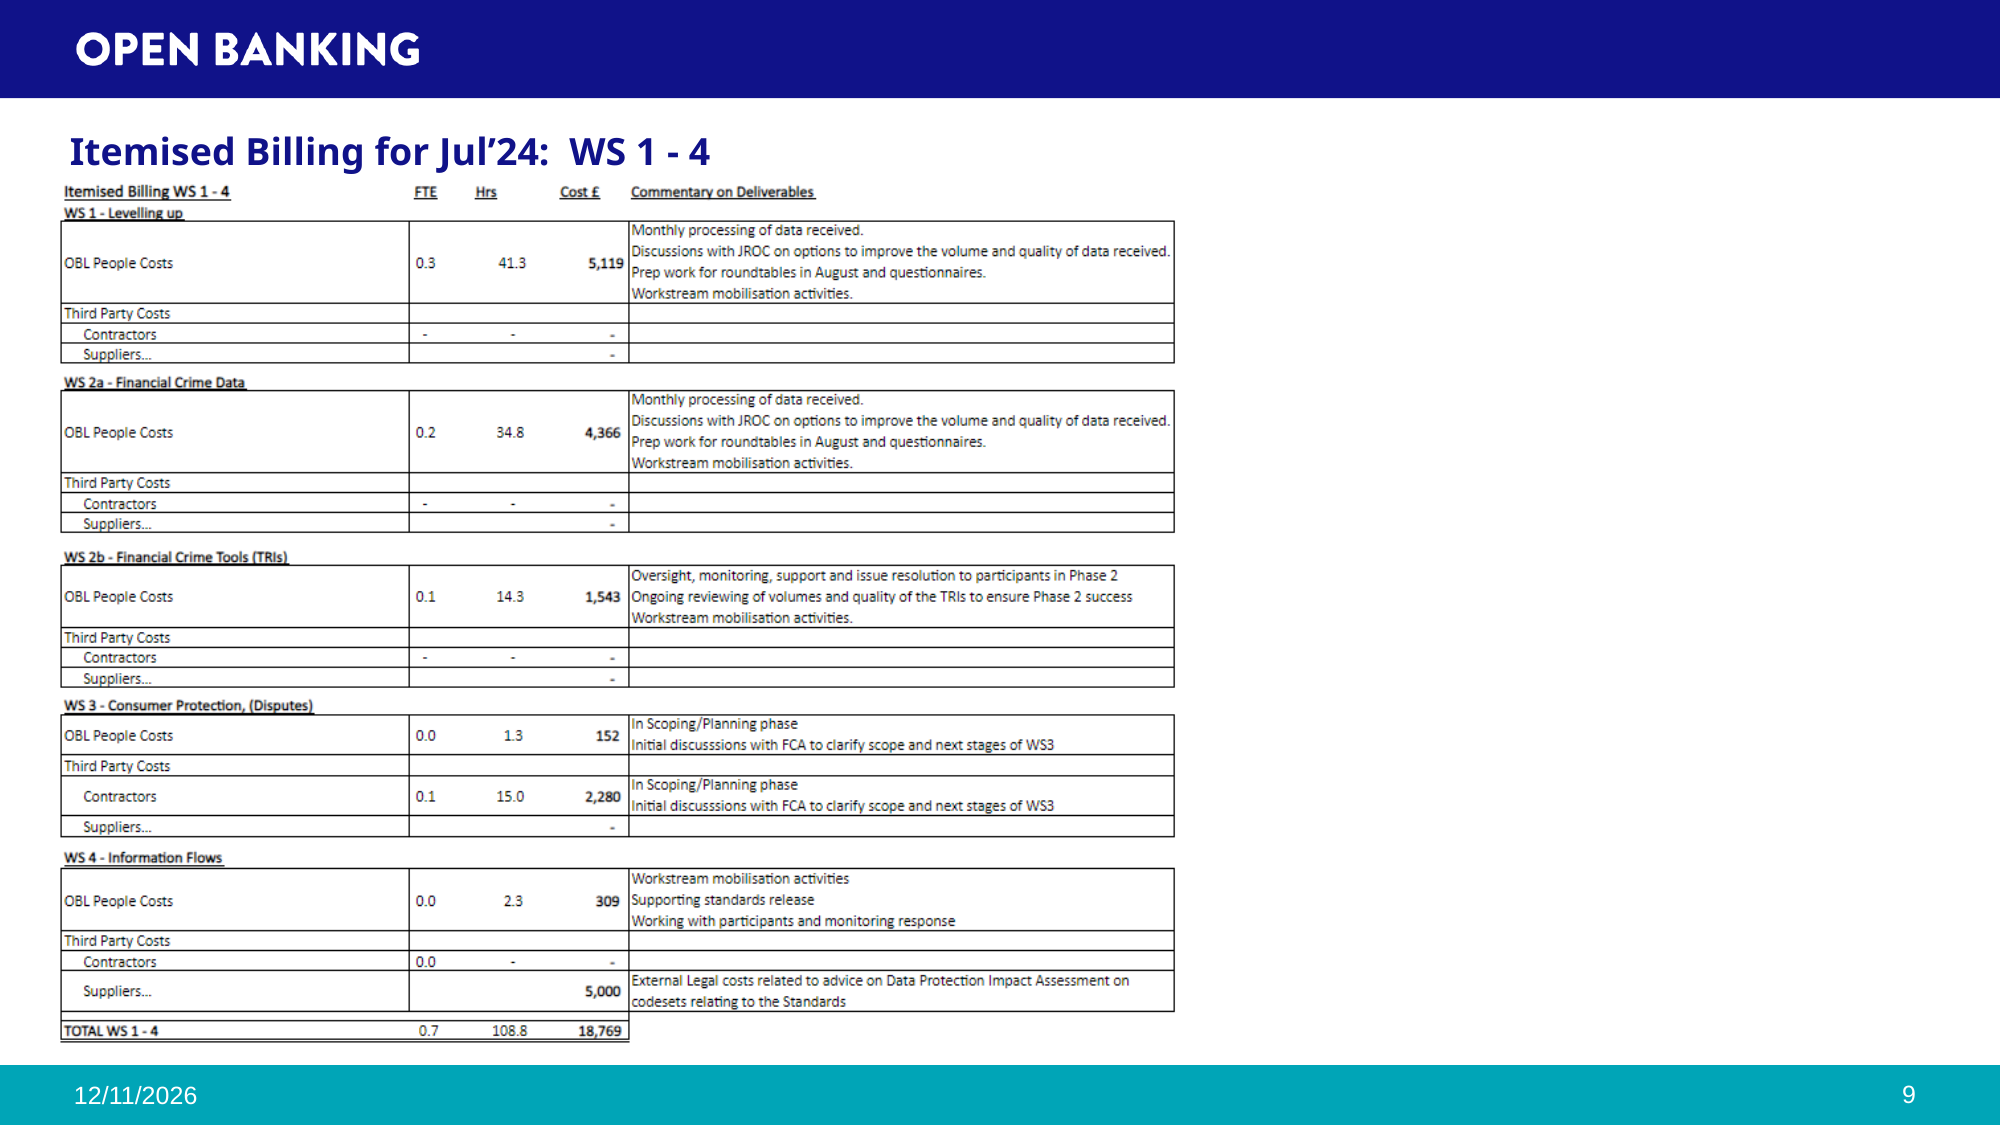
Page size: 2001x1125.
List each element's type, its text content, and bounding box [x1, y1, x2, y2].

picture [54, 177, 1179, 1044]
footer [662, 1064, 1338, 1124]
picture [43, 0, 452, 99]
slide_number 9 [1412, 1064, 1932, 1124]
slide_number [59, 1065, 509, 1125]
title Itemised Billing for Jul’24: WS 1 - 4 [54, 125, 1629, 207]
